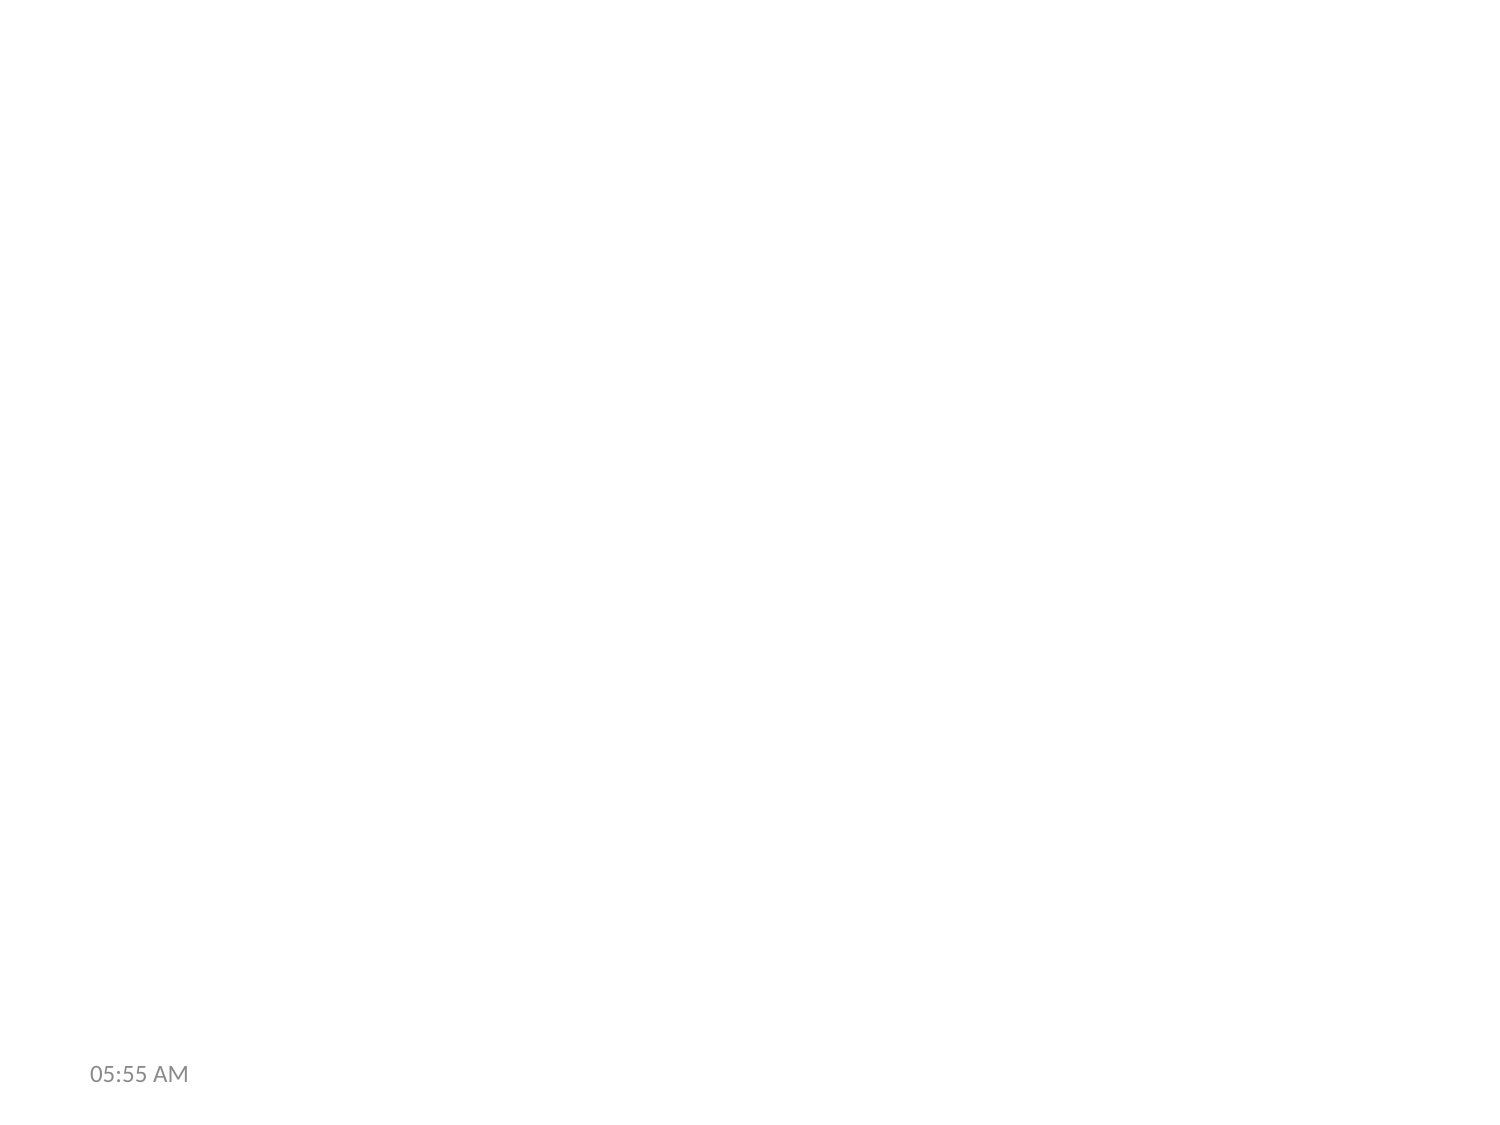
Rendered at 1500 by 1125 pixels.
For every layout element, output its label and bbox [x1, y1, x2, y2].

slide_number [75, 1042, 425, 1103]
